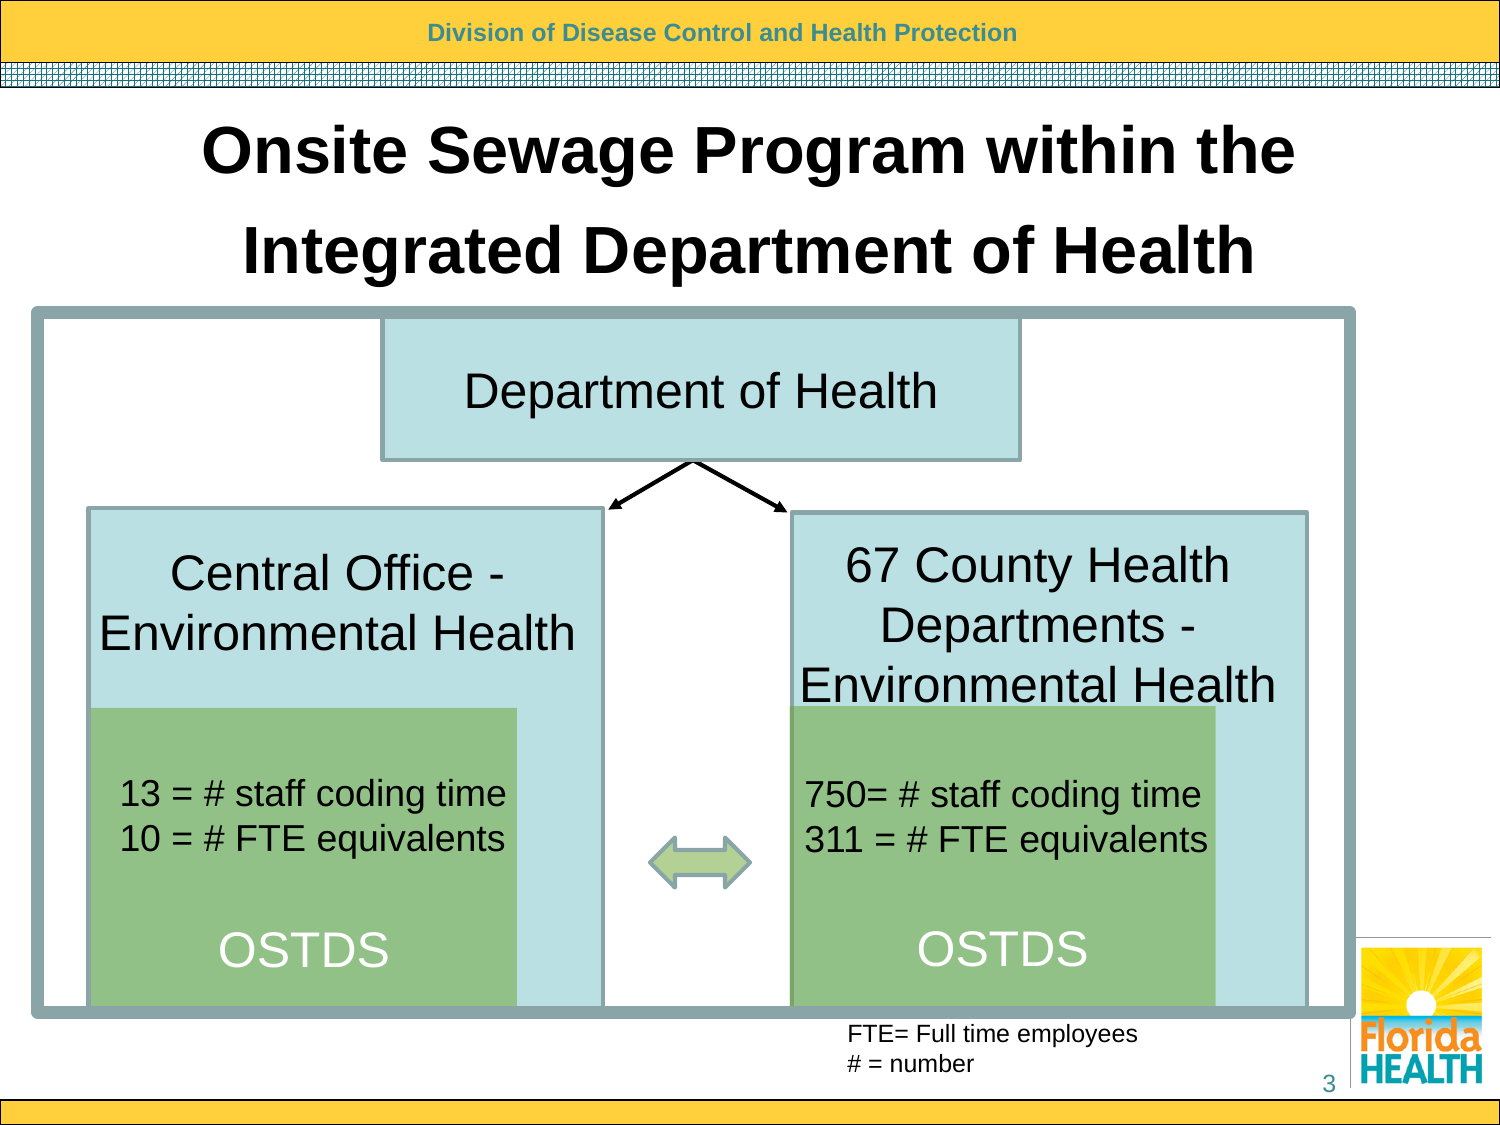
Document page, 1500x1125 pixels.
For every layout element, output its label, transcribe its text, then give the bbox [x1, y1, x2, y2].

text_box 13 = # staff coding time 10 = # FTE equivalents [104, 761, 587, 867]
text_box Department of Health [380, 315, 1022, 462]
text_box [633, 427, 788, 513]
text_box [608, 455, 628, 510]
text_box [35, 310, 1352, 1015]
picture [1350, 937, 1491, 1088]
text_box Onsite Sewage Program within the Integrated Department of Health [6, 99, 1494, 294]
text_box Central Office - Environmental Health [73, 532, 602, 728]
text_box 750= # staff coding time 311 = # FTE equivalents [789, 762, 1272, 868]
text_box 67 County Health Departments - Environmental Health [732, 525, 1344, 781]
text_box FTE= Full time employees # = number [832, 1009, 1315, 1085]
